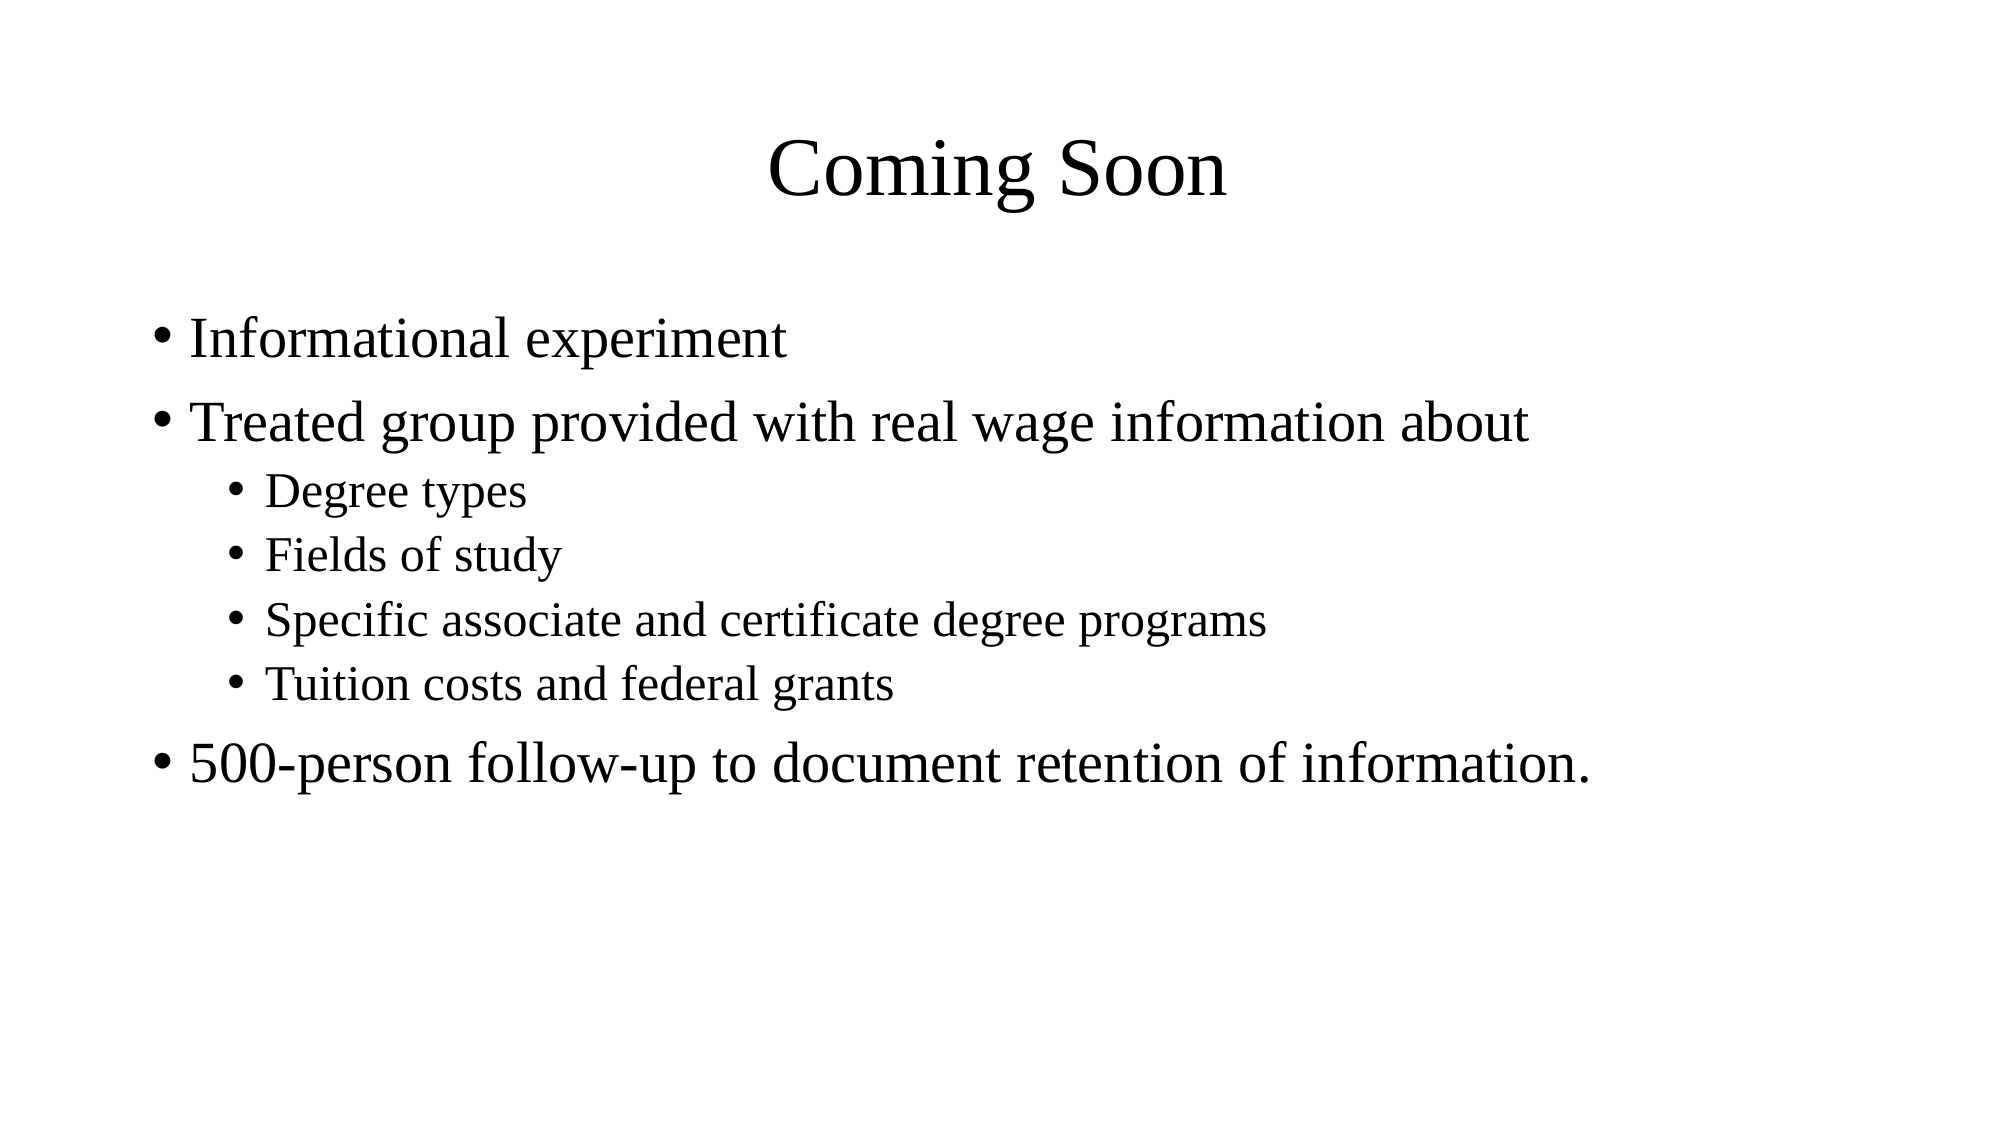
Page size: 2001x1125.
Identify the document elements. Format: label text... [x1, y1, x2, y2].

list Informational experiment Treated group provided with real wage information about Degree types Fields of study Specific associate and certificate degree programs Tuition costs and federal grants 500-person follow-up to document retention of information. [137, 299, 1863, 1014]
title Coming Soon [134, 59, 1863, 278]
